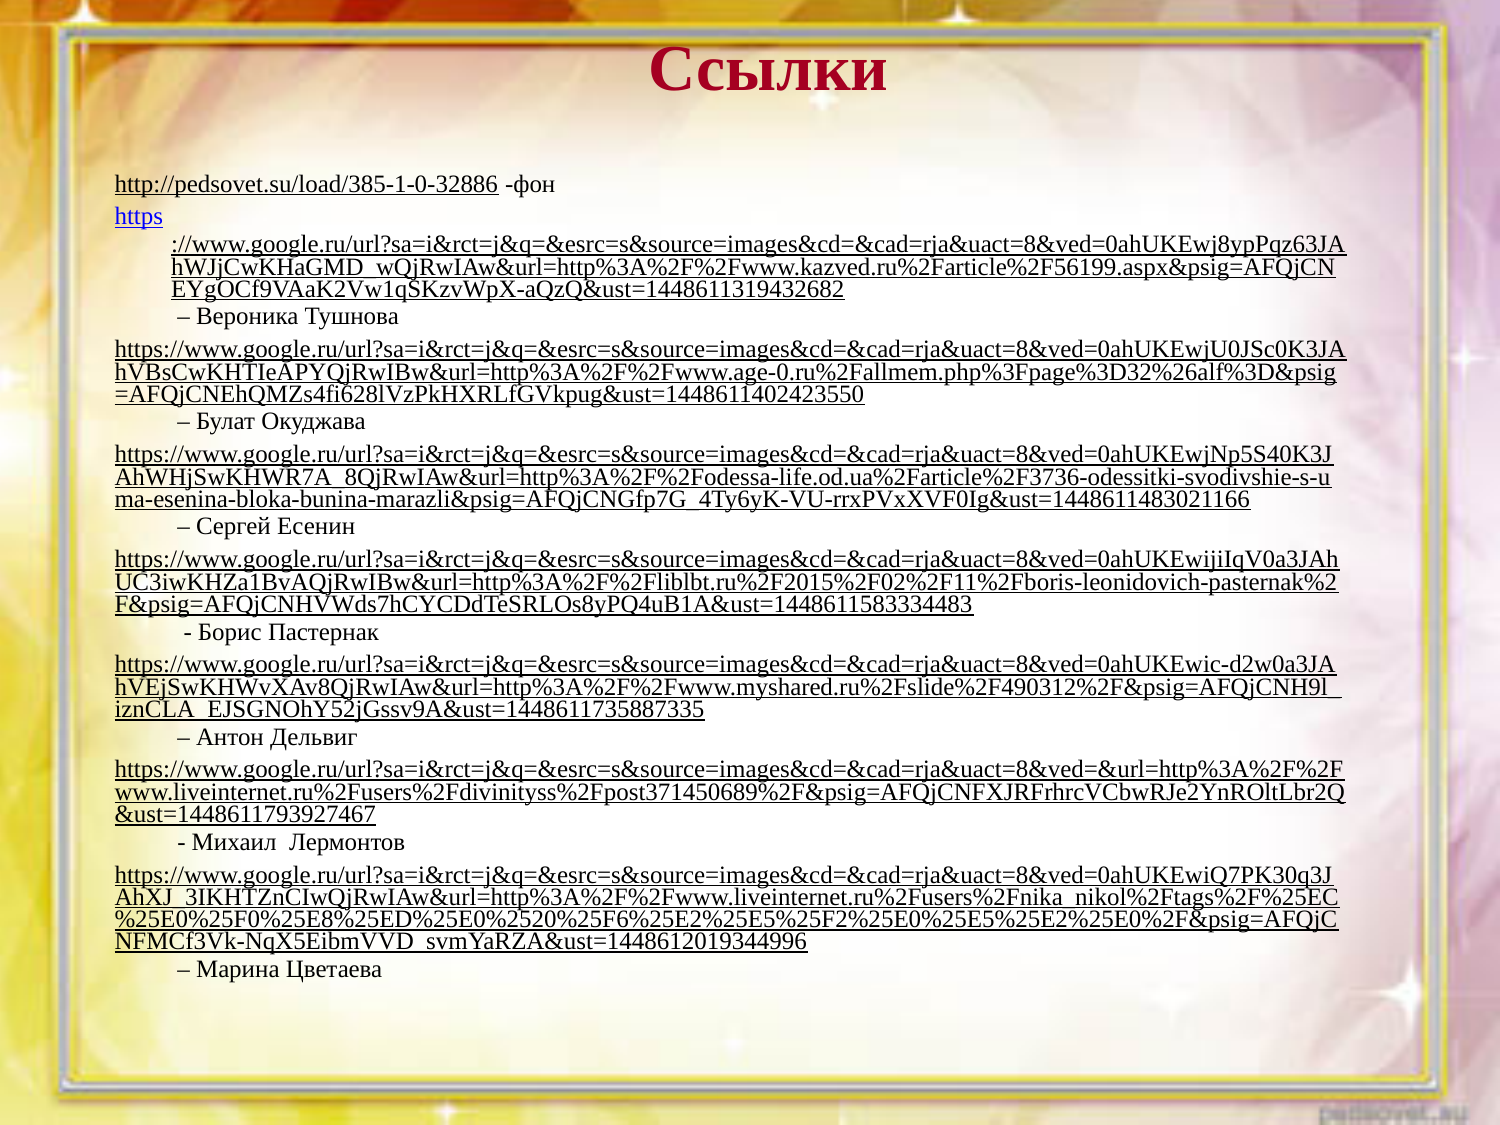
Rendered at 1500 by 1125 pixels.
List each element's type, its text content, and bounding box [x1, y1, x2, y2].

text_box http://pedsovet.su/load/385-1-0-32886 -фон https://www.google.ru/url?sa=i&rct=j&q=&esrc=s&source=images&cd=&cad=rja&uact=8&ved=0ahUKEwj8ypPqz63JAhWJjCwKHaGMD_wQjRwIAw&url=http%3A%2F%2Fwww.kazved.ru%2Farticle%2F56199.aspx&psig=AFQjCNEYgOCf9VAaK2Vw1qSKzvWpX-aQzQ&ust=1448611319432682 – Вероника Тушнова https://www.google.ru/url?sa=i&rct=j&q=&esrc=s&source=images&cd=&cad=rja&uact=8&ved=0ahUKEwjU0JSc0K3JAhVBsCwKHTIeAPYQjRwIBw&url=http%3A%2F%2Fwww.age-0.ru%2Fallmem.php%3Fpage%3D32%26alf%3D&psig=AFQjCNEhQMZs4fi628lVzPkHXRLfGVkpug&ust=1448611402423550 – Булат Окуджава https://www.google.ru/url?sa=i&rct=j&q=&esrc=s&source=images&cd=&cad=rja&uact=8&ved=0ahUKEwjNp5S40K3JAhWHjSwKHWR7A_8QjRwIAw&url=http%3A%2F%2Fodessa-life.od.ua%2Farticle%2F3736-odessitki-svodivshie-s-uma-esenina-bloka-bunina-marazli&psig=AFQjCNGfp7G_4Ty6yK-VU-rrxPVxXVF0Ig&ust=1448611483021166 – Сергей Есенин https://www.google.ru/url?sa=i&rct=j&q=&esrc=s&source=images&cd=&cad=rja&uact=8&ved=0ahUKEwijiIqV0a3JAhUC3iwKHZa1BvAQjRwIBw&url=http%3A%2F%2Fliblbt.ru%2F2015%2F02%2F11%2Fboris-leonidovich-pasternak%2F&psig=AFQjCNHVWds7hCYCDdTeSRLOs8yPQ4uB1A&ust=1448611583334483 - Борис Пастернак https://www.google.ru/url?sa=i&rct=j&q=&esrc=s&source=images&cd=&cad=rja&uact=8&ved=0ahUKEwic-d2w0a3JAhVEjSwKHWvXAv8QjRwIAw&url=http%3A%2F%2Fwww.myshared.ru%2Fslide%2F490312%2F&psig=AFQjCNH9l_iznCLA_EJSGNOhY52jGssv9A&ust=1448611735887335 – Антон Дельвиг https://www.google.ru/url?sa=i&rct=j&q=&esrc=s&source=images&cd=&cad=rja&uact=8&ved=&url=http%3A%2F%2Fwww.liveinternet.ru%2Fusers%2Fdivinityss%2Fpost371450689%2F&psig=AFQjCNFXJRFrhrcVCbwRJe2YnROltLbr2Q&ust=1448611793927467 - Михаил Лермонтов https://www.google.ru/url?sa=i&rct=j&q=&esrc=s&source=images&cd=&cad=rja&uact=8&ved=0ahUKEwiQ7PK30q3JAhXJ_3IKHTZnCIwQjRwIAw&url=http%3A%2F%2Fwww.liveinternet.ru%2Fusers%2Fnika_nikol%2Ftags%2F%25EC%25E0%25F0%25E8%25ED%25E0%2520%25F6%25E2%25E5%25F2%25E0%25E5%25E2%25E0%2F&psig=AFQjCNFMCf3Vk-NqX5EibmVVD_svmYaRZA&ust=1448612019344996 – Марина Цветаева [99, 162, 1363, 1100]
text_box Ссылки [225, 24, 1313, 113]
picture [0, 0, 1500, 1125]
